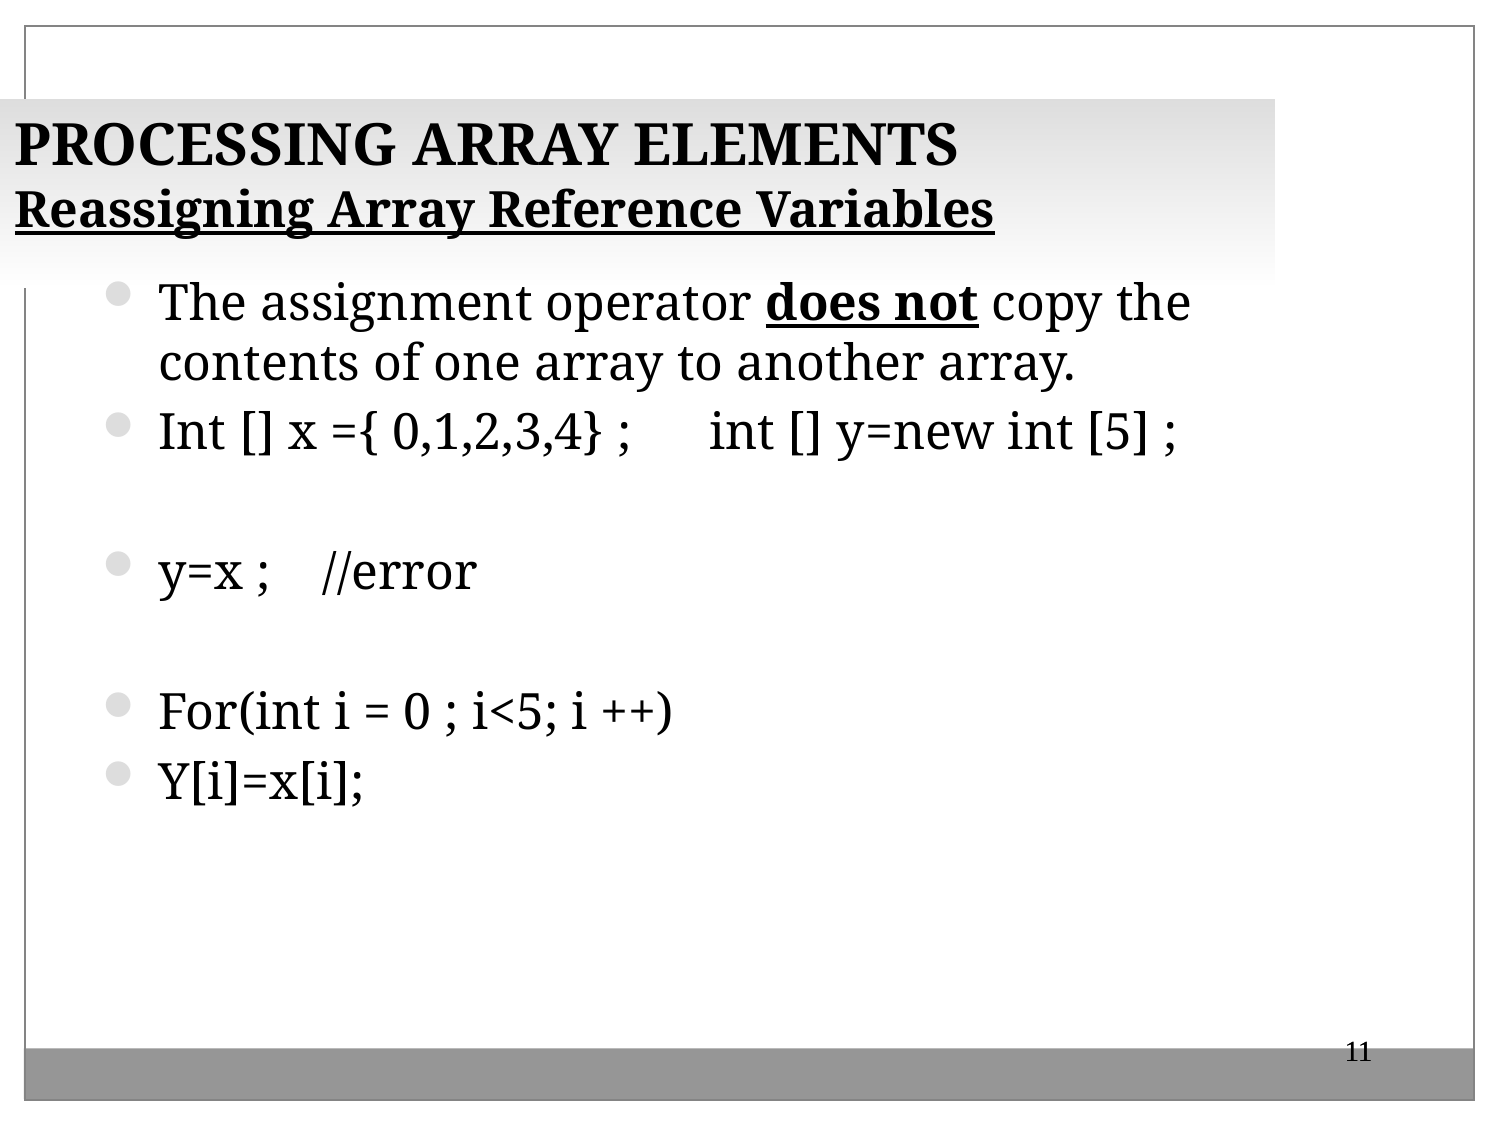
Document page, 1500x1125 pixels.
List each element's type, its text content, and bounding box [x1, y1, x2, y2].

title PROCESSING ARRAY ELEMENTS Reassigning Array Reference Variables [0, 99, 1275, 288]
list The assignment operator does not copy the contents of one array to another array. Int [] x ={ 0,1,2,3,4} ; int [] y=new int [5] ; y=x ; //error For(int i = 0 ; i<5; i ++) Y[i]=x[i]; [87, 262, 1375, 938]
text_box 11 [1074, 1024, 1388, 1100]
